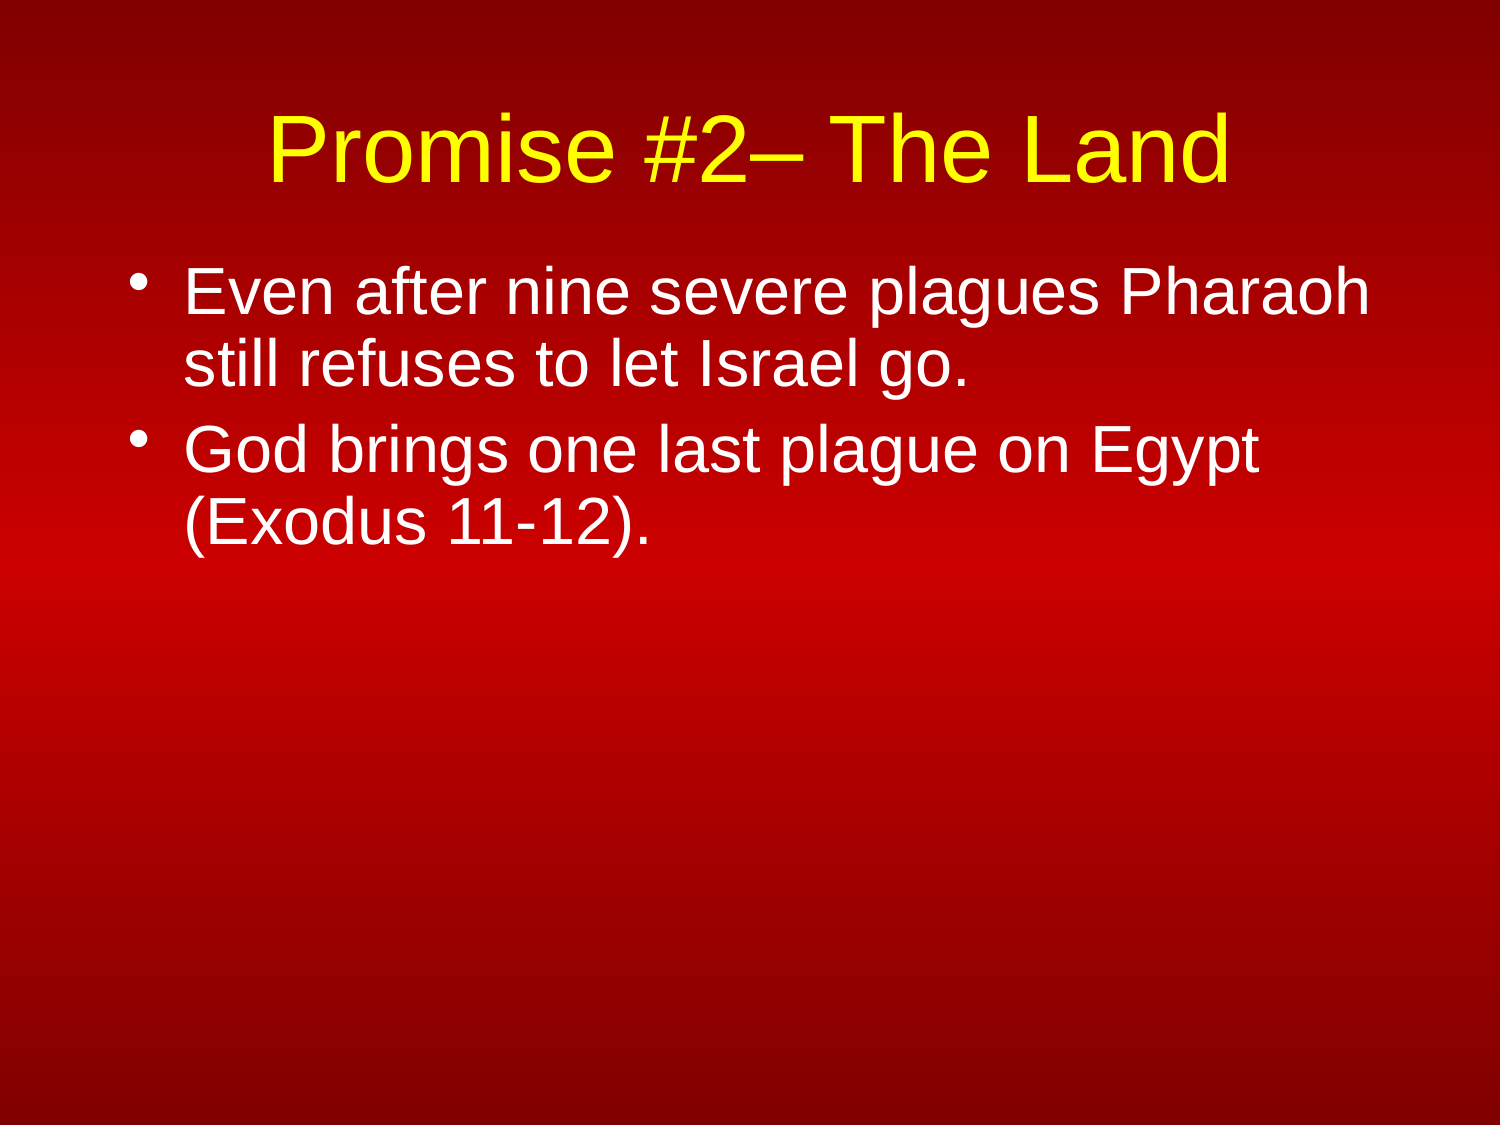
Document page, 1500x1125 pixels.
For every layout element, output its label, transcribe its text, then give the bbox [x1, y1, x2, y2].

title Promise #2– The Land [37, 50, 1463, 238]
list Even after nine severe plagues Pharaoh still refuses to let Israel go. God brings one last plague on Egypt (Exodus 11-12). [112, 249, 1400, 588]
